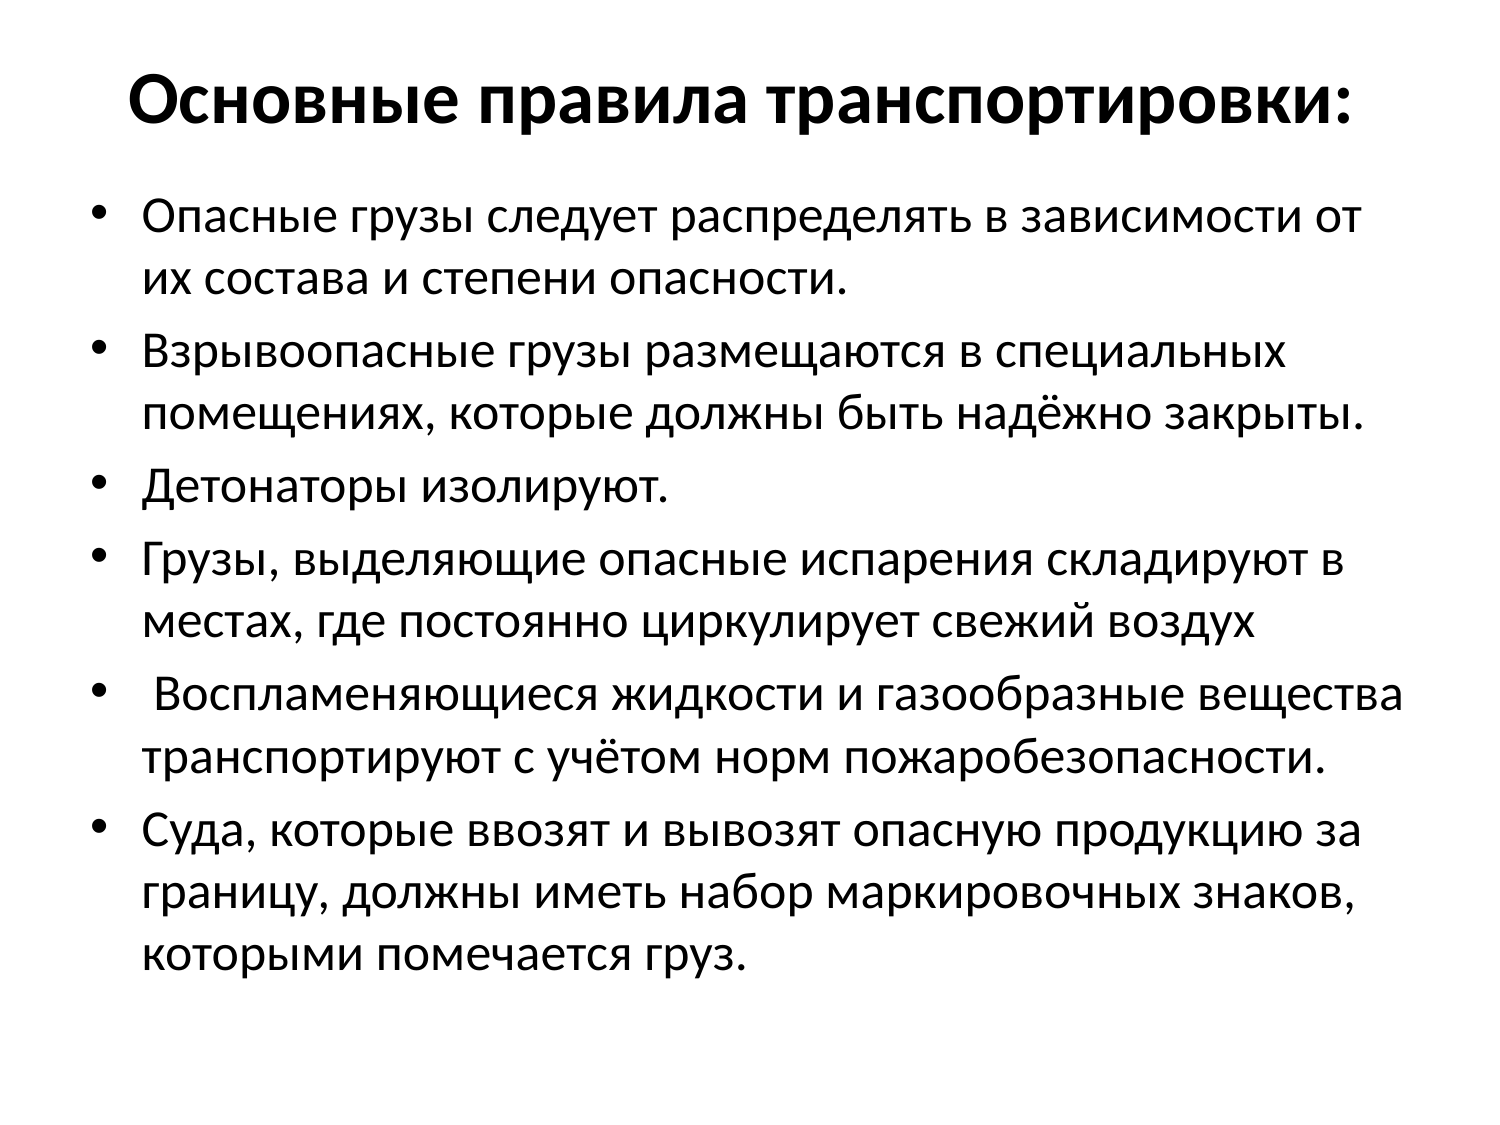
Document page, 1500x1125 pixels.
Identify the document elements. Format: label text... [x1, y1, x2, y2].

title Основные правила транспортировки: [75, 45, 1425, 172]
list Опасные грузы следует распределять в зависимости от их состава и степени опасности. Взрывоопасные грузы размещаются в специальных помещениях, которые должны быть надёжно закрыты. Детонаторы изолируют. Грузы, выделяющие опасные испарения складируют в местах, где постоянно циркулирует свежий воздух Воспламеняющиеся жидкости и газообразные вещества транспортируют с учётом норм пожаробезопасности. Суда, которые ввозят и вывозят опасную продукцию за границу, должны иметь набор маркировочных знаков, которыми помечается груз. [75, 172, 1425, 1047]
